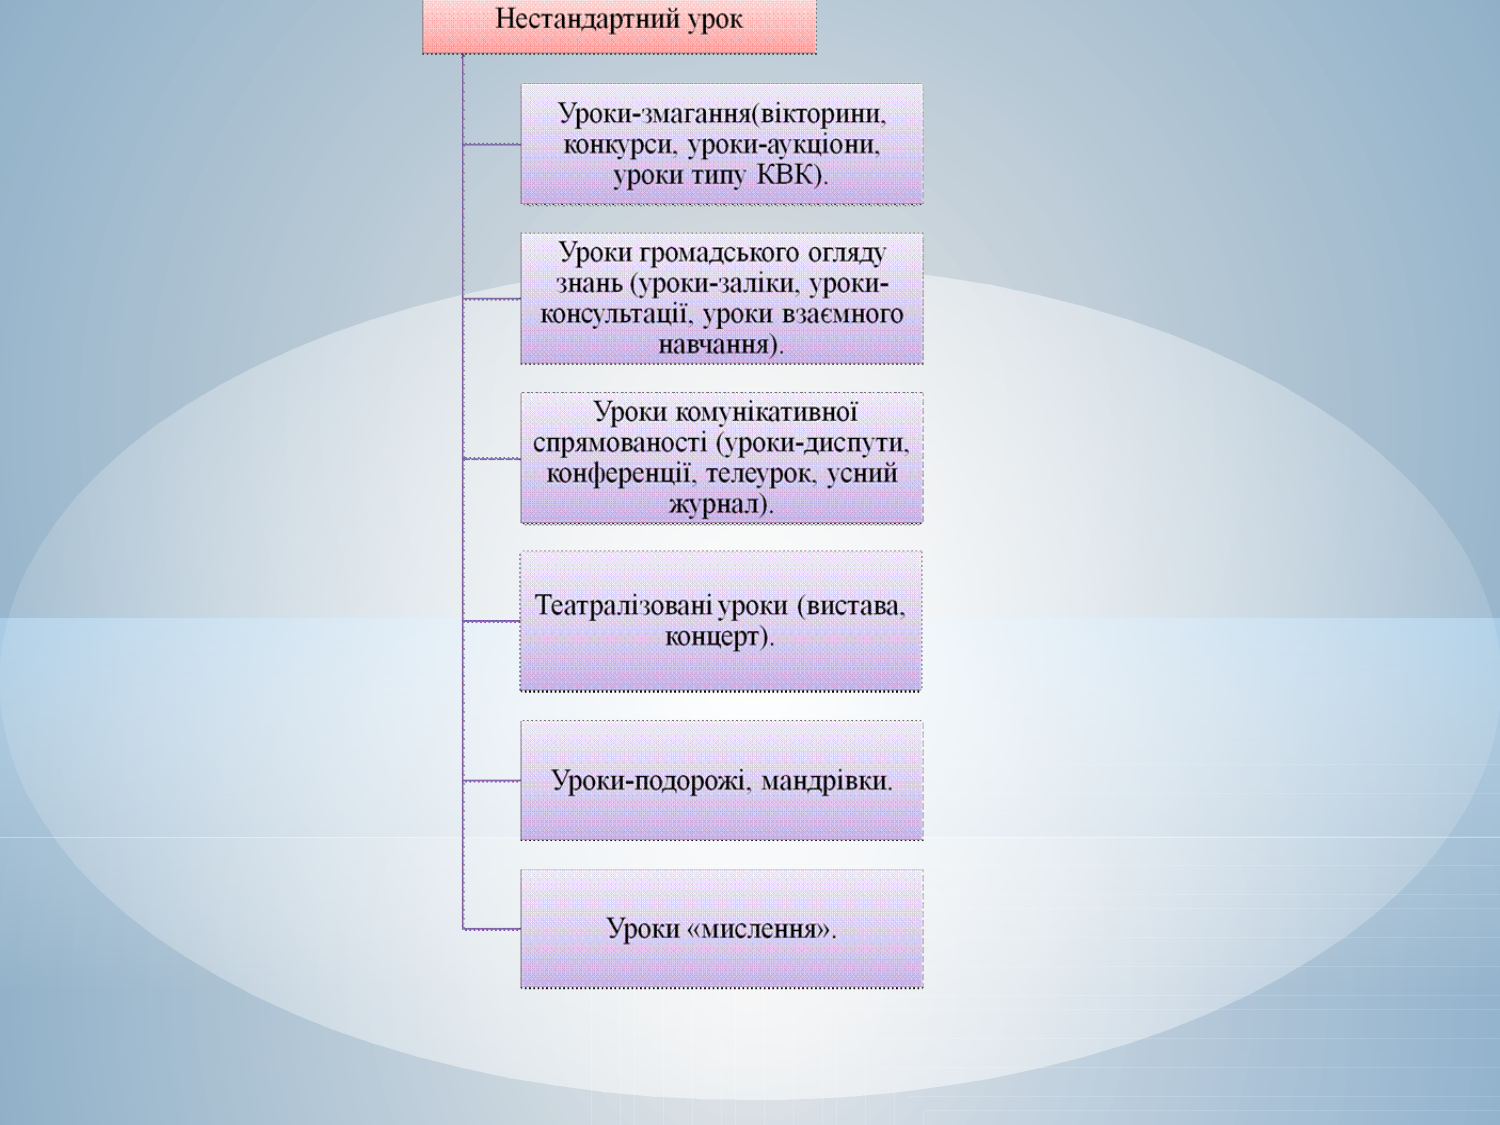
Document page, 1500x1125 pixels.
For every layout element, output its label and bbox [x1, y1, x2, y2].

list [418, 0, 928, 994]
